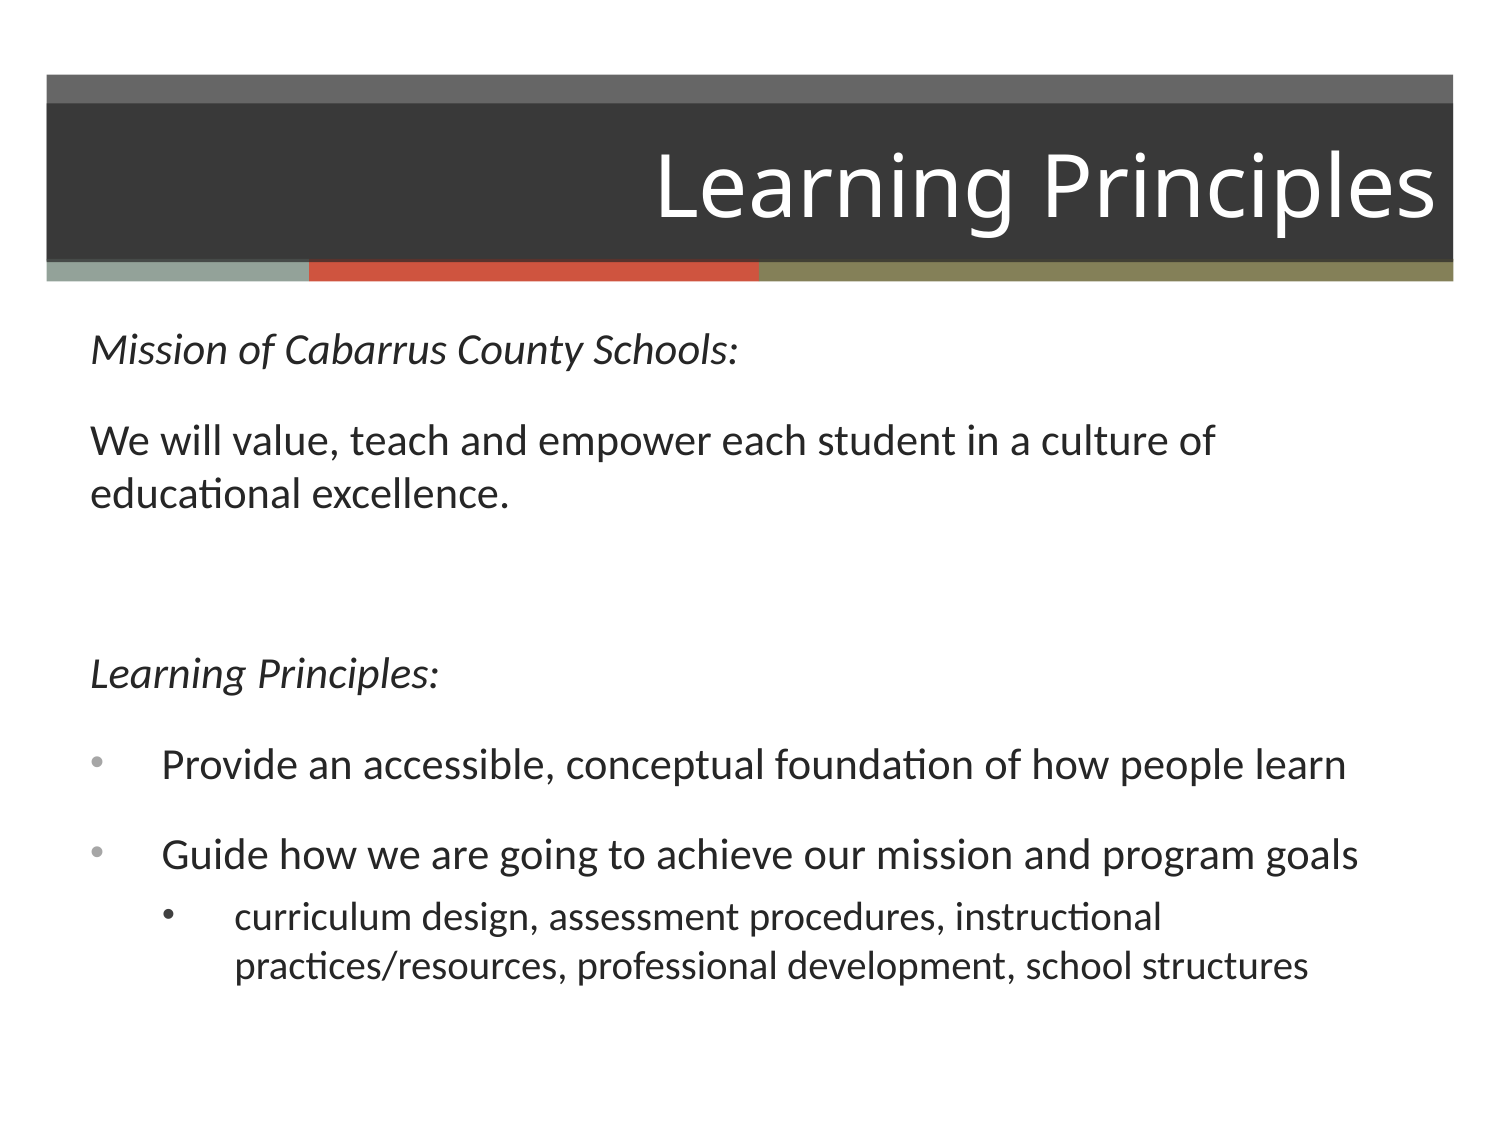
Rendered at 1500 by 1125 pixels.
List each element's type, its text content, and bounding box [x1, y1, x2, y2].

list Mission of Cabarrus County Schools: We will value, teach and empower each student in a culture of educational excellence. Learning Principles: Provide an accessible, conceptual foundation of how people learn Guide how we are going to achieve our mission and program goals curriculum design, assessment procedures, instructional practices/resources, professional development, school structures [75, 312, 1454, 1005]
title Learning Principles [46, 103, 1454, 263]
